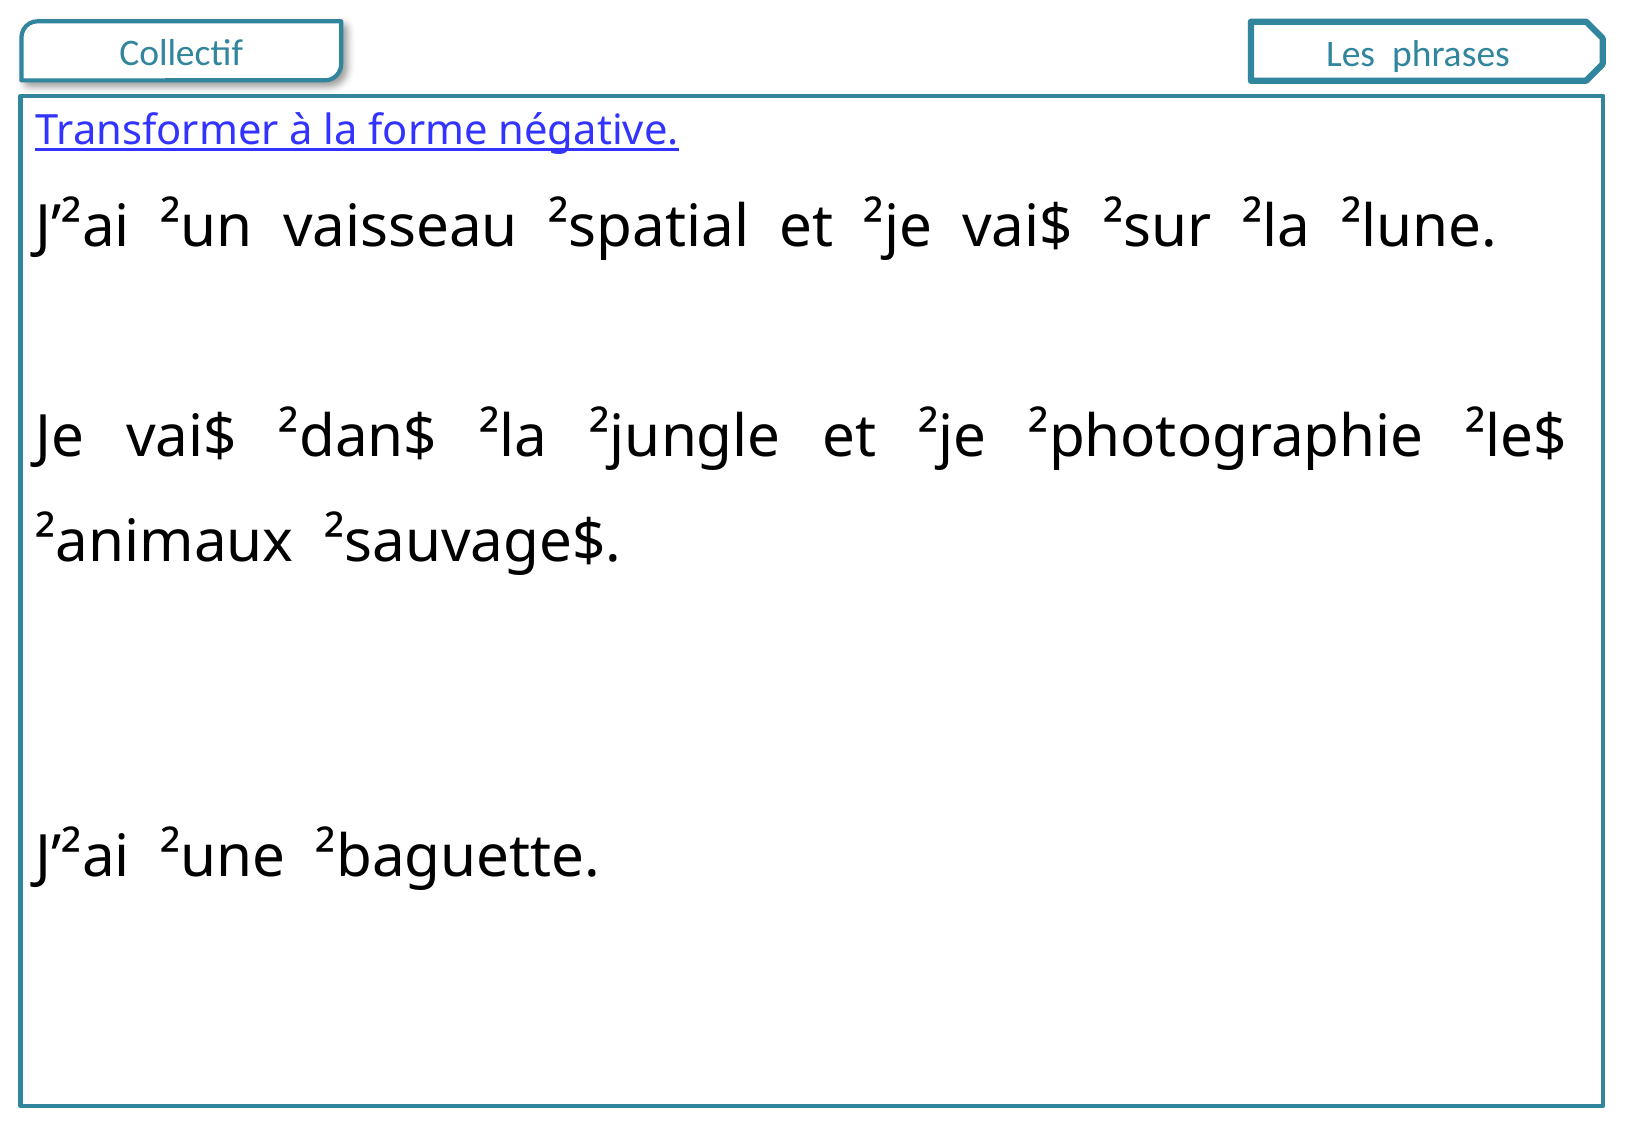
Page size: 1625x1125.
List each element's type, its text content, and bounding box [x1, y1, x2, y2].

list Les phrases [1251, 21, 1585, 81]
list Transformer à la forme négative. J’²ai ²un vaisseau ²spatial et ²je vai$ ²sur ²la ²lune. Je vai$ ²dan$ ²la ²jungle et ²je ²photographie ²le$ ²animaux ²sauvage$. J’²ai ²une ²baguette. [18, 94, 1605, 1108]
